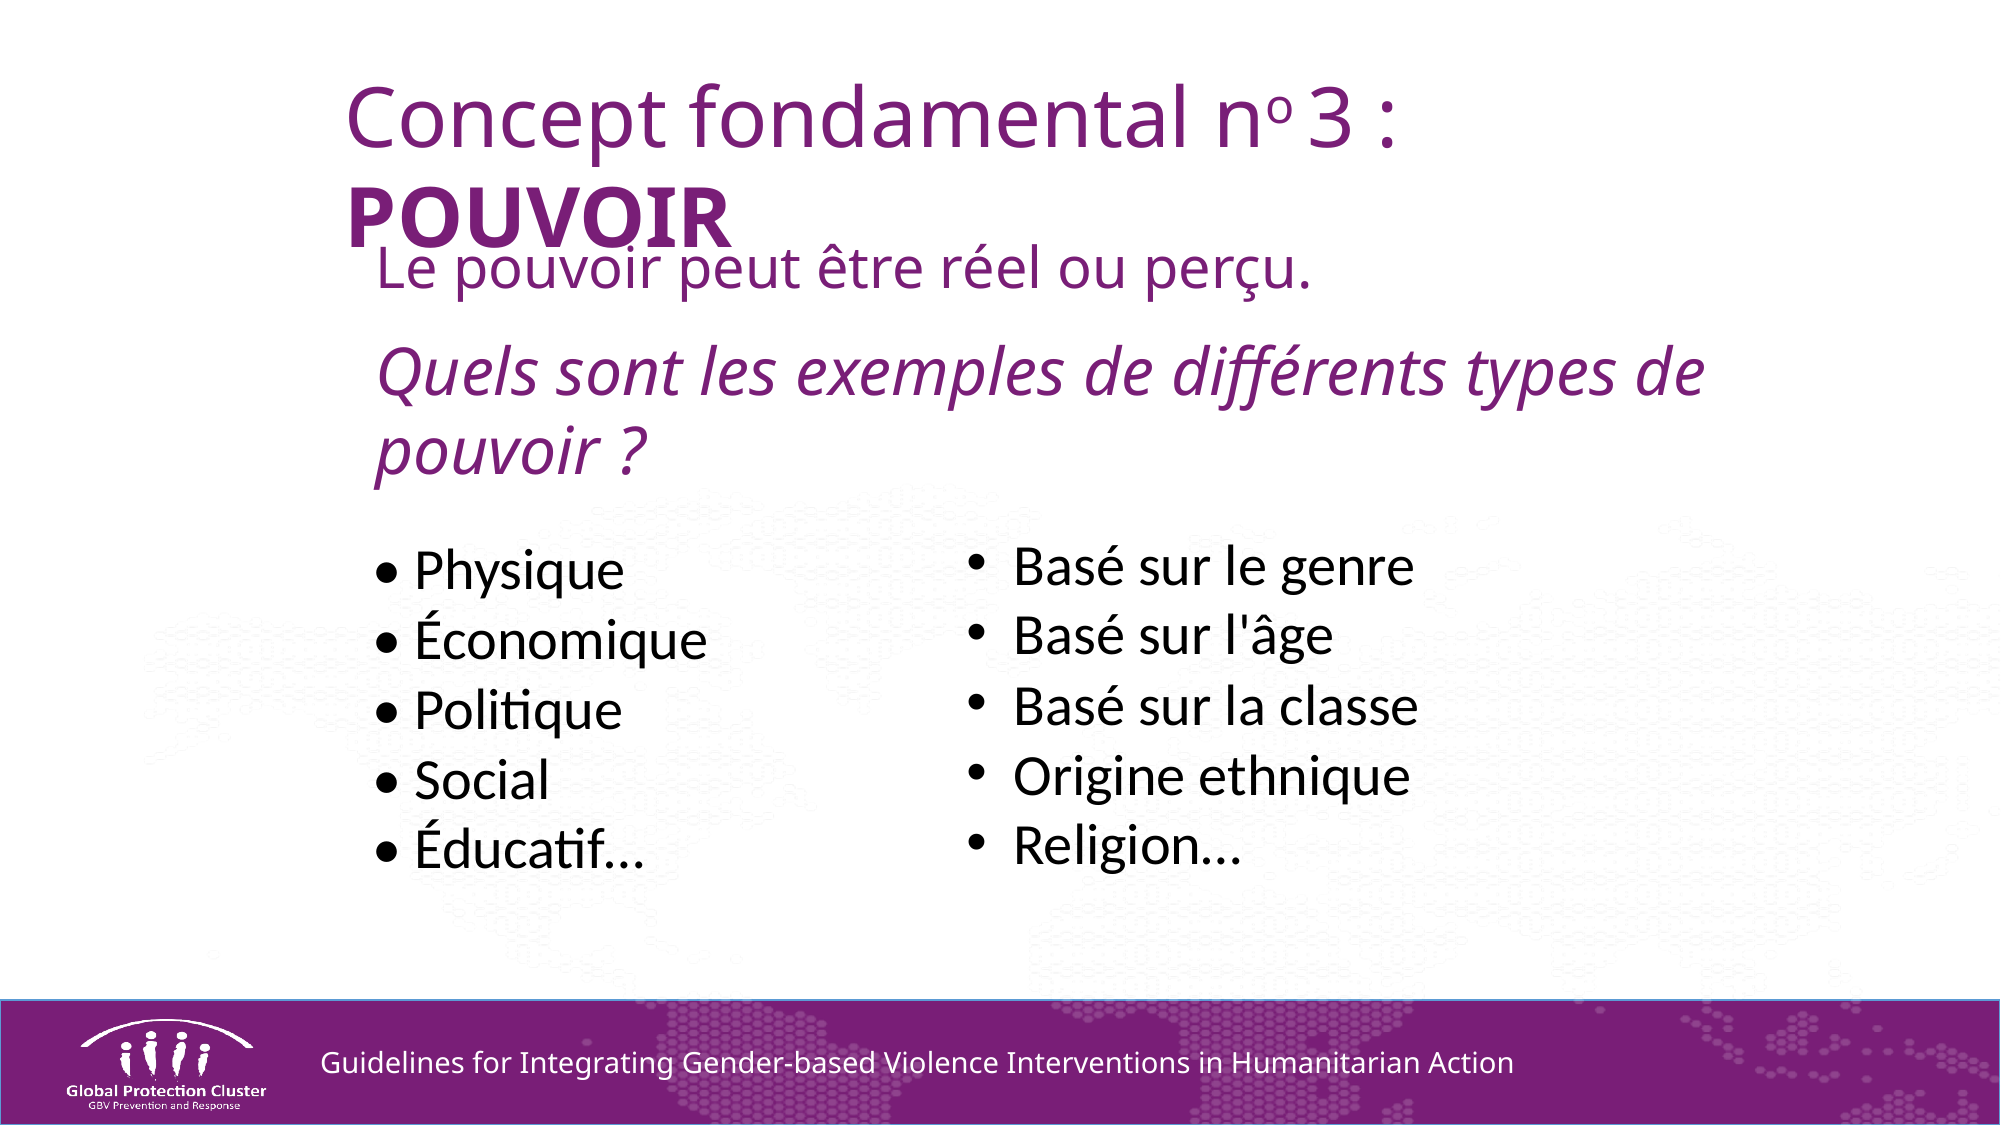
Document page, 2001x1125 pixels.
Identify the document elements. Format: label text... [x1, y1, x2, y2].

text_box Concept fondamental no 3 : POUVOIR [329, 56, 1609, 341]
text_box • Physique • Économique • Politique • Social • Éducatif… [357, 453, 952, 958]
text_box Le pouvoir peut être réel ou perçu. Quels sont les exemples de différents types de pouvoir ? [360, 223, 1902, 497]
text_box Basé sur le genre Basé sur l'âge Basé sur la classe Origine ethnique Religion… [952, 459, 1750, 884]
picture [56, 254, 2001, 1125]
